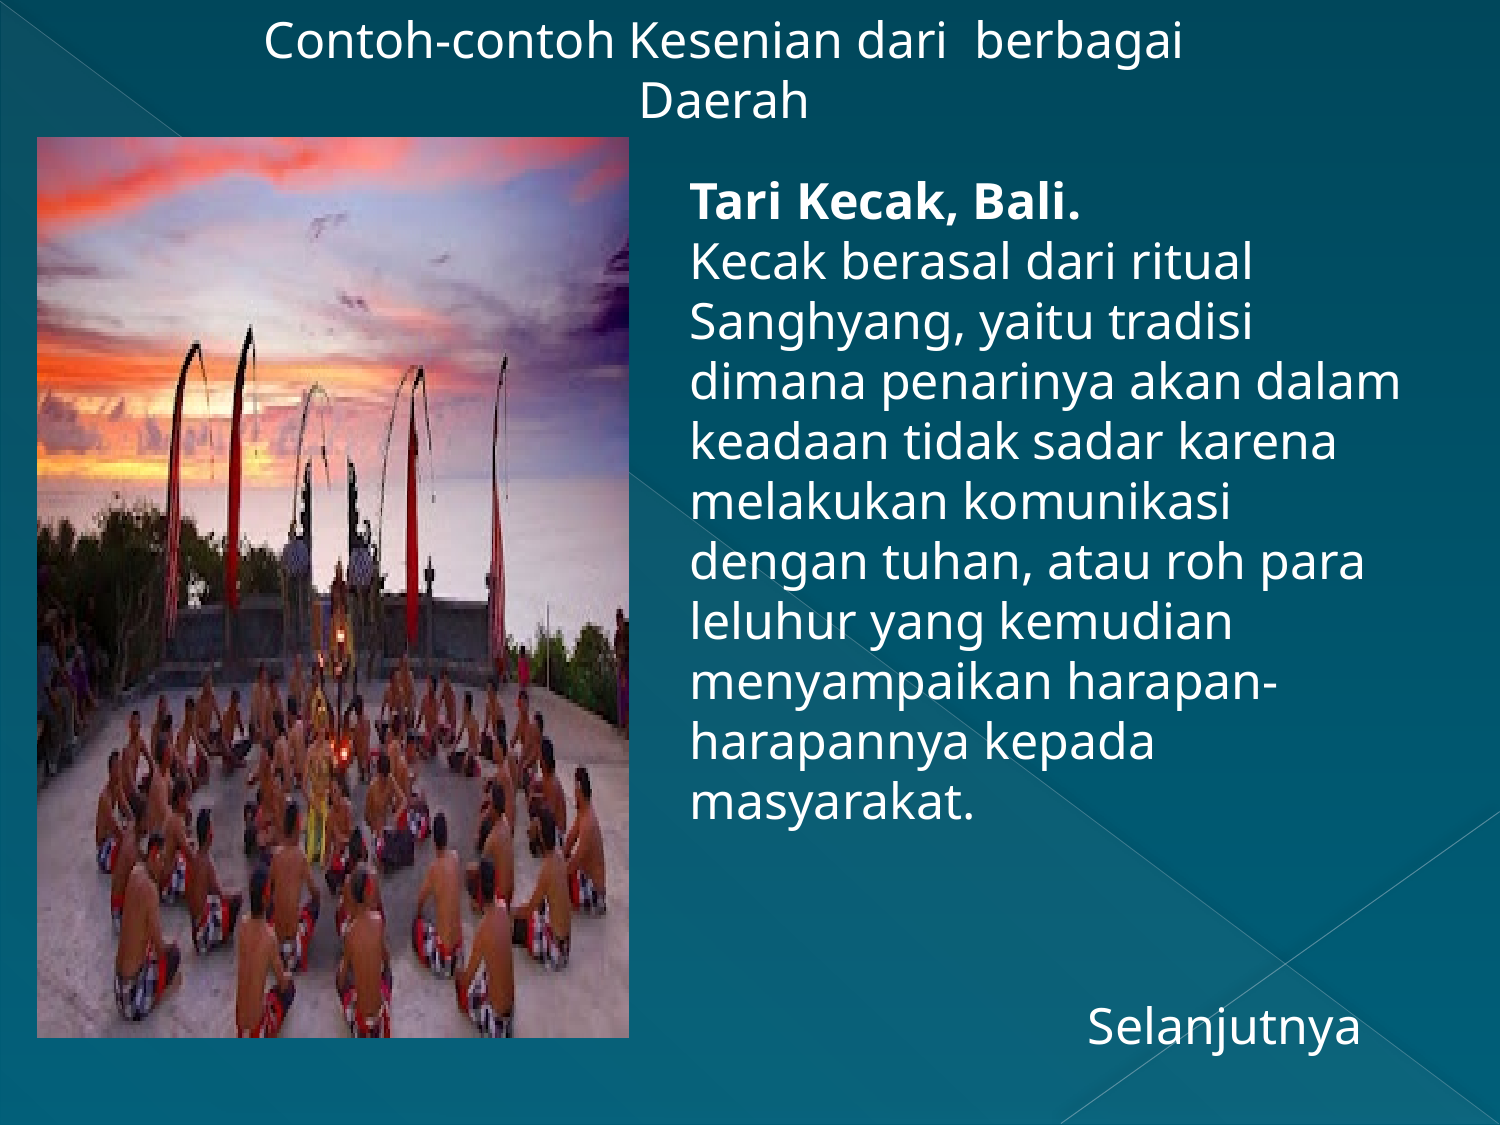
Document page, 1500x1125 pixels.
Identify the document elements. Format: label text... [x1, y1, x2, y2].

text_box Tari Kecak, Bali. Kecak berasal dari ritual Sanghyang, yaitu tradisi dimana penarinya akan dalam keadaan tidak sadar karena melakukan komunikasi dengan tuhan, atau roh para leluhur yang kemudian menyampaikan harapan-harapannya kepada masyarakat. [674, 162, 1425, 838]
picture [36, 137, 629, 1037]
text_box Selanjutnya [1060, 973, 1415, 1077]
text_box Contoh-contoh Kesenian dari berbagai Daerah [210, 0, 1252, 139]
